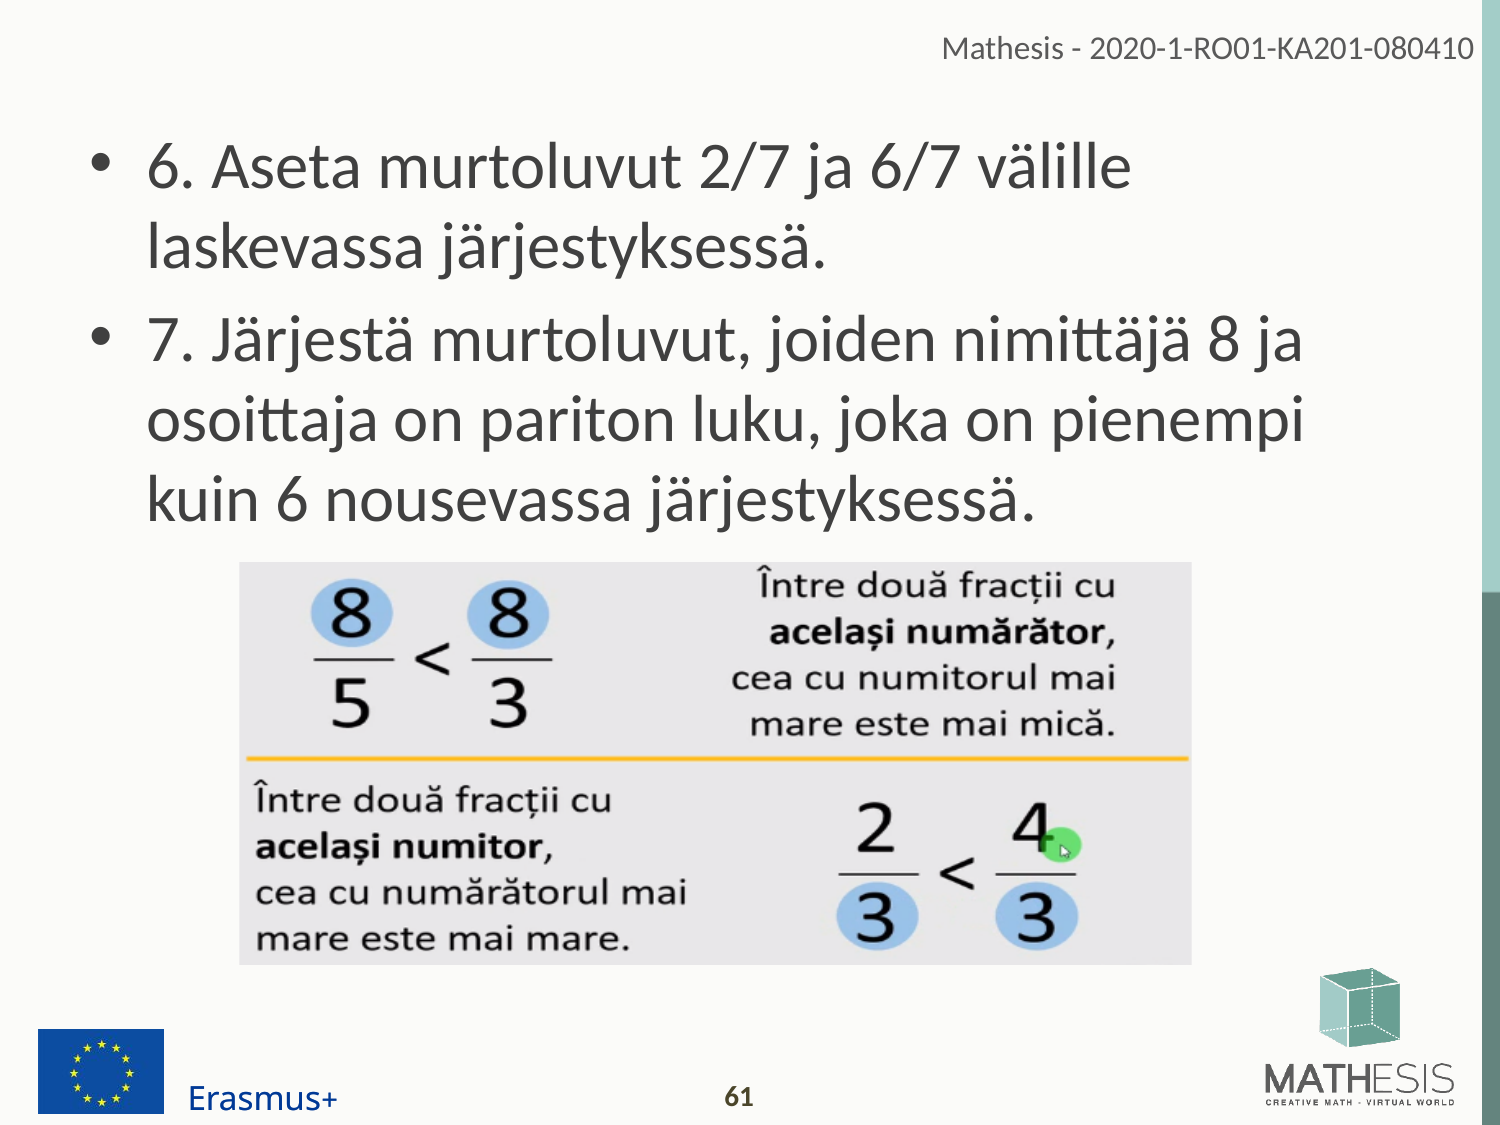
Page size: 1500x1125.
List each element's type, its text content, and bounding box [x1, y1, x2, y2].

picture [239, 562, 1192, 965]
picture [38, 1029, 164, 1114]
list 6. Aseta murtoluvut 2/7 ja 6/7 välille laskevassa järjestyksessä. 7. Järjestä murtoluvut, joiden nimittäjä 8 ja osoittaja on pariton luku, joka on pienempi kuin 6 nousevassa järjestyksessä. [75, 114, 1425, 1005]
